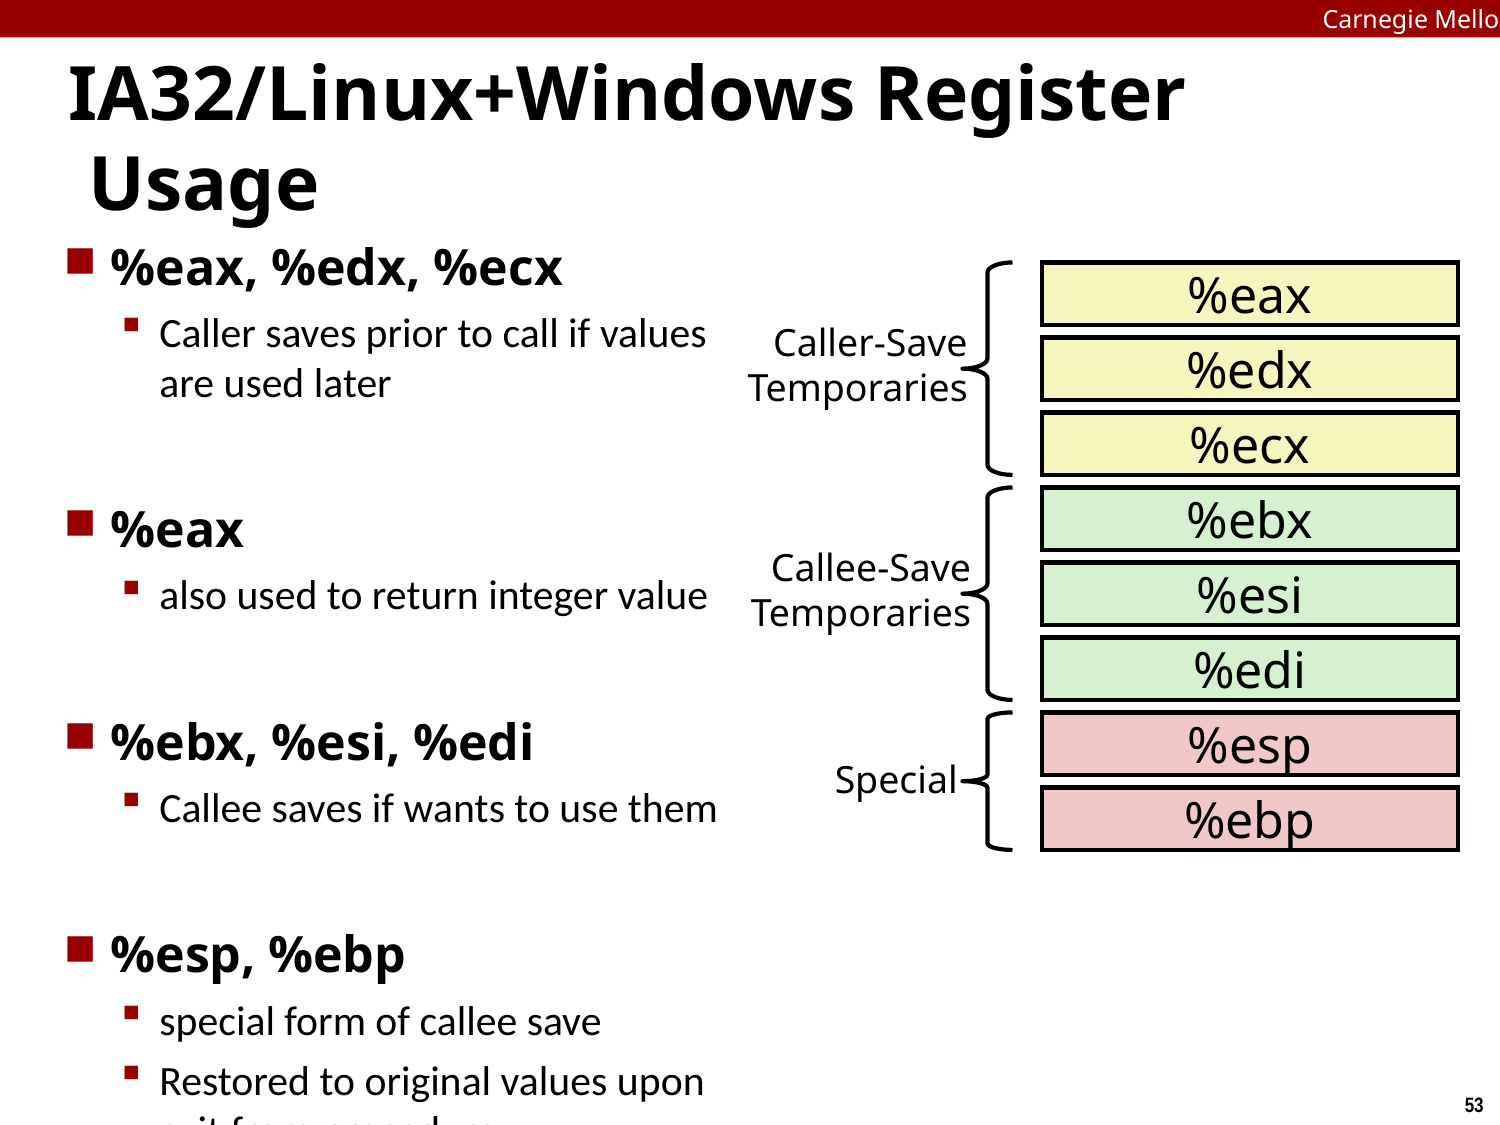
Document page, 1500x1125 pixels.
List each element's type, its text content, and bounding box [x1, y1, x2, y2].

text_box [0, 0, 1500, 38]
list %eax, %edx, %ecx Caller saves prior to call if values are used later %eax also used to return integer value %ebx, %esi, %edi Callee saves if wants to use them %esp, %ebp special form of callee save Restored to original values upon exit from procedure [62, 228, 730, 1122]
text_box [975, 262, 1013, 475]
text_box Special [828, 749, 965, 808]
text_box %ebx [1041, 487, 1459, 550]
text_box [978, 487, 1013, 700]
text_box Callee-Save Temporaries [744, 537, 978, 640]
text_box %edx [1041, 337, 1459, 400]
text_box %ecx [1041, 412, 1459, 475]
text_box %ebp [1041, 787, 1459, 850]
text_box %esp [1041, 712, 1459, 775]
title IA32/Linux+Windows Register Usage [62, 41, 1438, 230]
text_box Carnegie Mellon [1322, 3, 1500, 33]
text_box %esi [1041, 562, 1459, 625]
text_box %eax [1041, 262, 1459, 325]
text_box %edi [1041, 637, 1459, 700]
text_box [965, 712, 1013, 850]
text_box Caller-Save Temporaries [741, 312, 975, 415]
